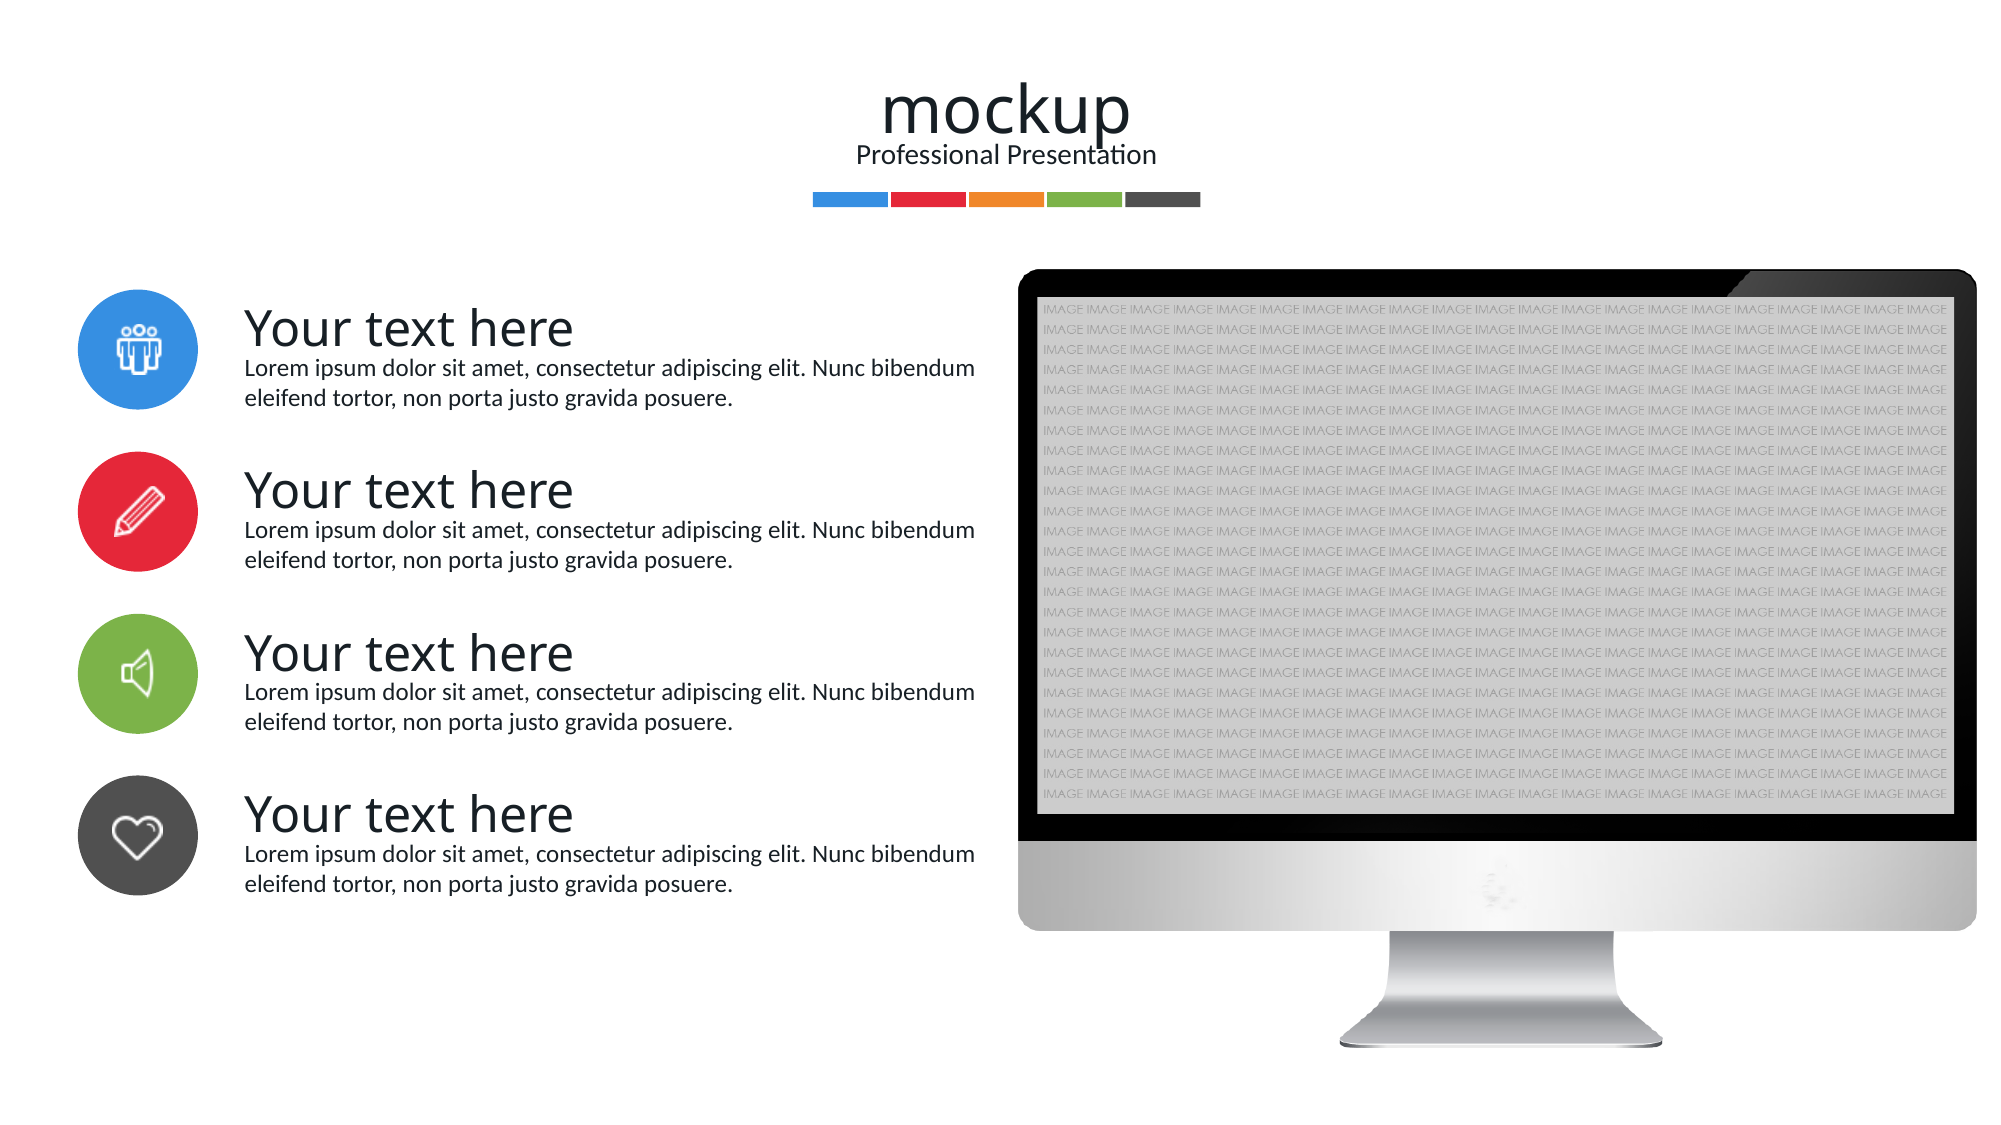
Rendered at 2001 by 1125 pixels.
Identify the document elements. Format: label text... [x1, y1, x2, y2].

text_box [76, 288, 199, 411]
picture [112, 648, 163, 699]
text_box Your text here [229, 451, 1018, 527]
text_box Lorem ipsum dolor sit amet, consectetur adipiscing elit. Nunc bibendum eleifend tortor, non porta justo gravida posuere. [229, 689, 1018, 744]
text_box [6, 59, 2000, 208]
text_box Your text here [229, 289, 1018, 365]
text_box [76, 774, 199, 897]
text_box Lorem ipsum dolor sit amet, consectetur adipiscing elit. Nunc bibendum eleifend tortor, non porta justo gravida posuere. [229, 527, 1018, 581]
picture [112, 813, 163, 864]
picture [114, 486, 165, 537]
text_box [76, 450, 199, 573]
text_box Lorem ipsum dolor sit amet, consectetur adipiscing elit. Nunc bibendum eleifend tortor, non porta justo gravida posuere. [229, 851, 1018, 905]
text_box Your text here [229, 775, 1018, 851]
text_box Lorem ipsum dolor sit amet, consectetur adipiscing elit. Nunc bibendum eleifend tortor, non porta justo gravida posuere. [229, 365, 1018, 419]
picture [114, 324, 165, 375]
text_box Your text here [229, 613, 1018, 689]
picture [1018, 269, 1977, 1048]
text_box [76, 612, 199, 735]
